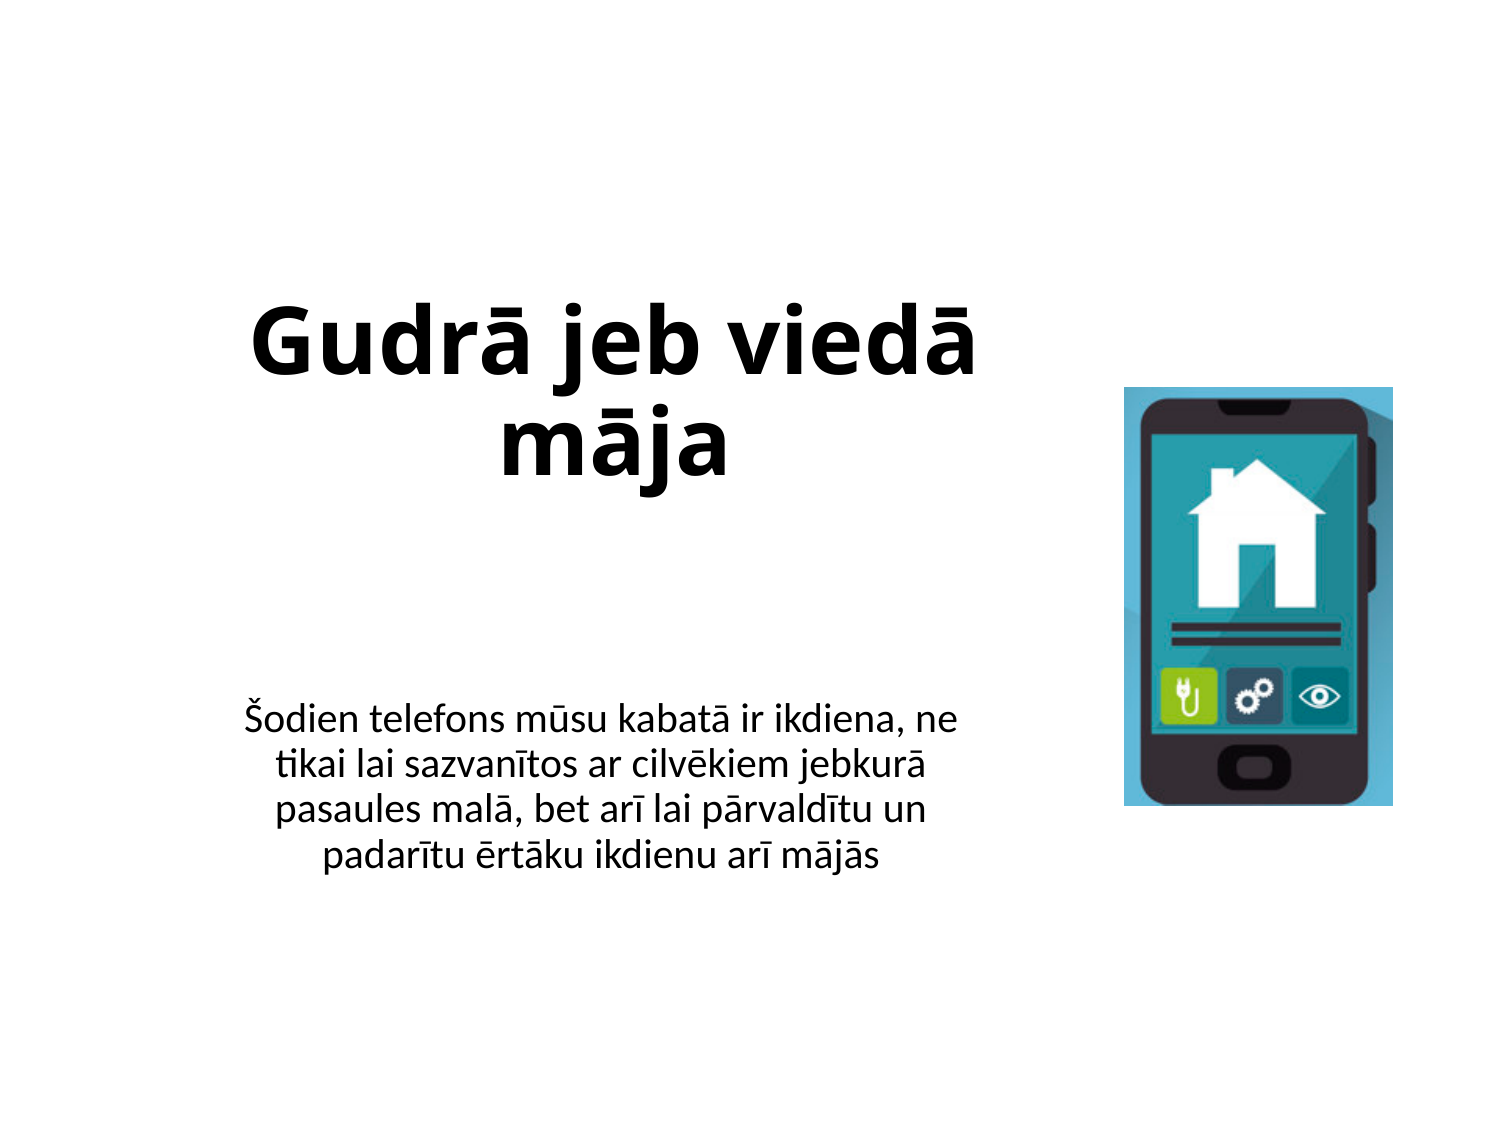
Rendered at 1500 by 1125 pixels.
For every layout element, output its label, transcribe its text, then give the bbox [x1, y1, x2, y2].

subtitle Šodien telefons mūsu kabatā ir ikdiena, ne tikai lai sazvanītos ar cilvēkiem jebkurā pasaules malā, bet arī lai pārvaldītu un padarītu ērtāku ikdienu arī mājās [206, 689, 997, 968]
picture [1124, 387, 1393, 806]
title Gudrā jeb viedā māja [169, 232, 1061, 504]
